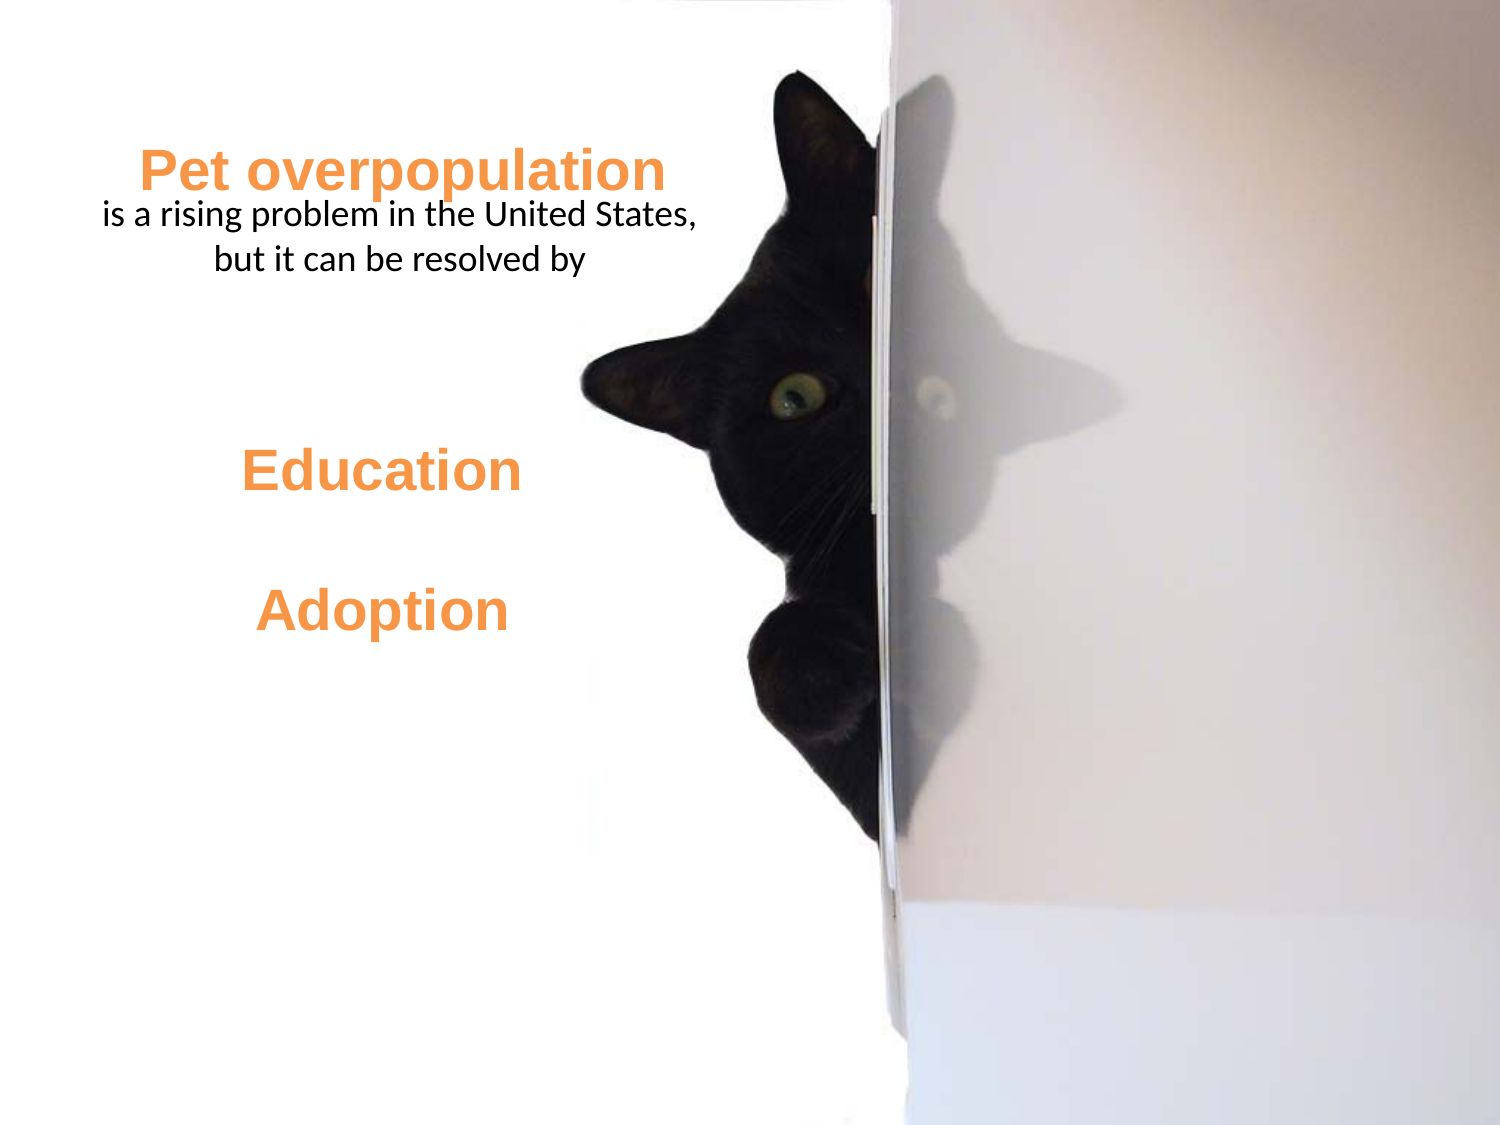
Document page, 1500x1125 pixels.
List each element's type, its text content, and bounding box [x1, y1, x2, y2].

text_box Pet overpopulation [124, 125, 569, 181]
text_box Education Adoption [227, 425, 539, 650]
text_box is a rising problem in the United States, but it can be resolved by [75, 181, 569, 287]
picture [574, 0, 1500, 1125]
